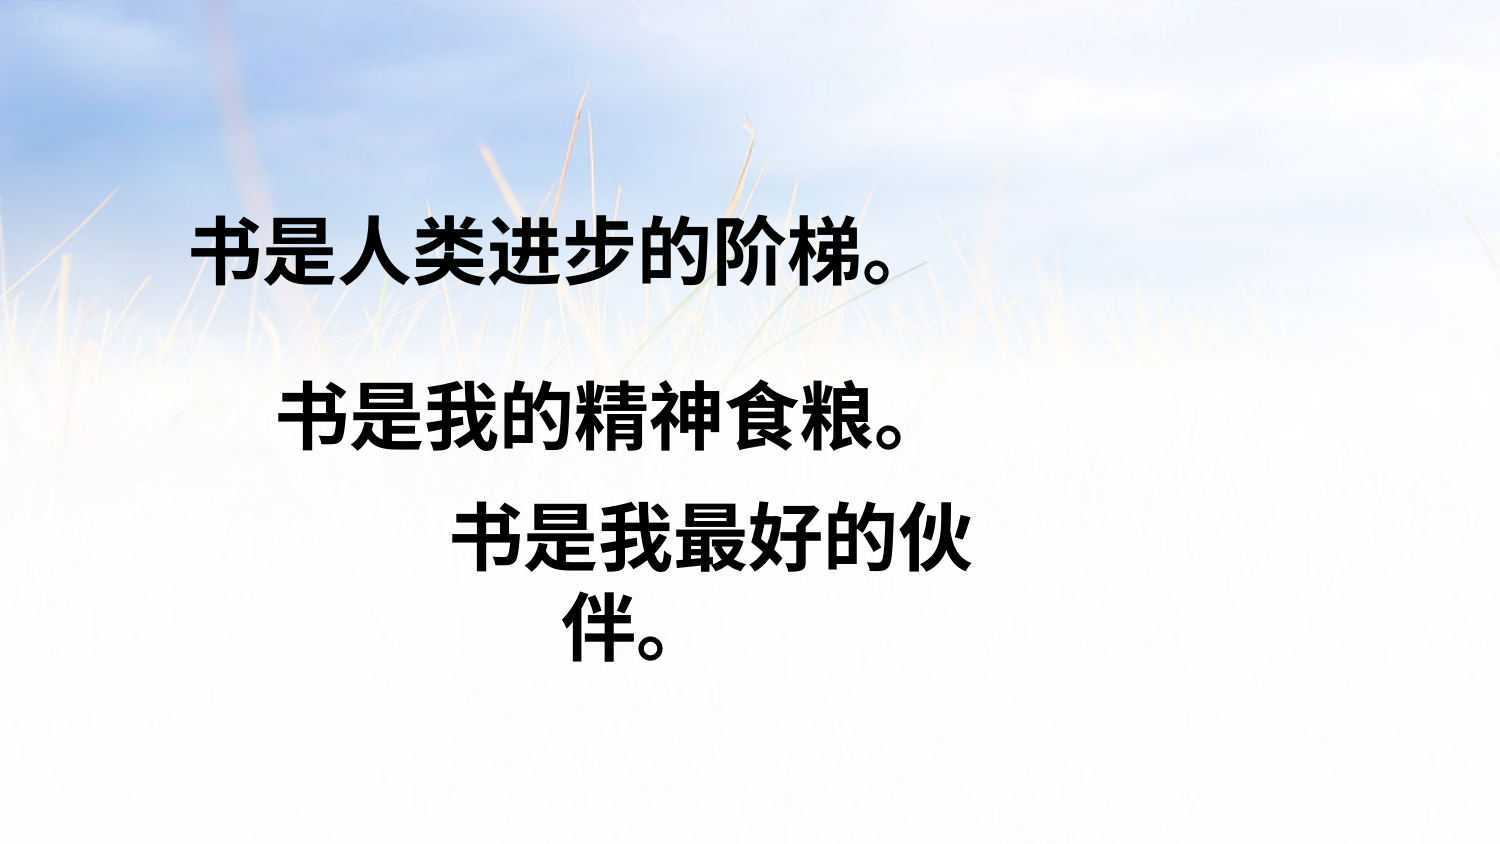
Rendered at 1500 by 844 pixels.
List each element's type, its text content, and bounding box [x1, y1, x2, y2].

text_box 书是我的精神食粮。 [224, 362, 964, 468]
text_box 书是我最好的伙伴。 [232, 528, 1040, 634]
picture [0, 0, 1500, 844]
text_box 书是人类进步的阶梯。 [172, 197, 953, 303]
